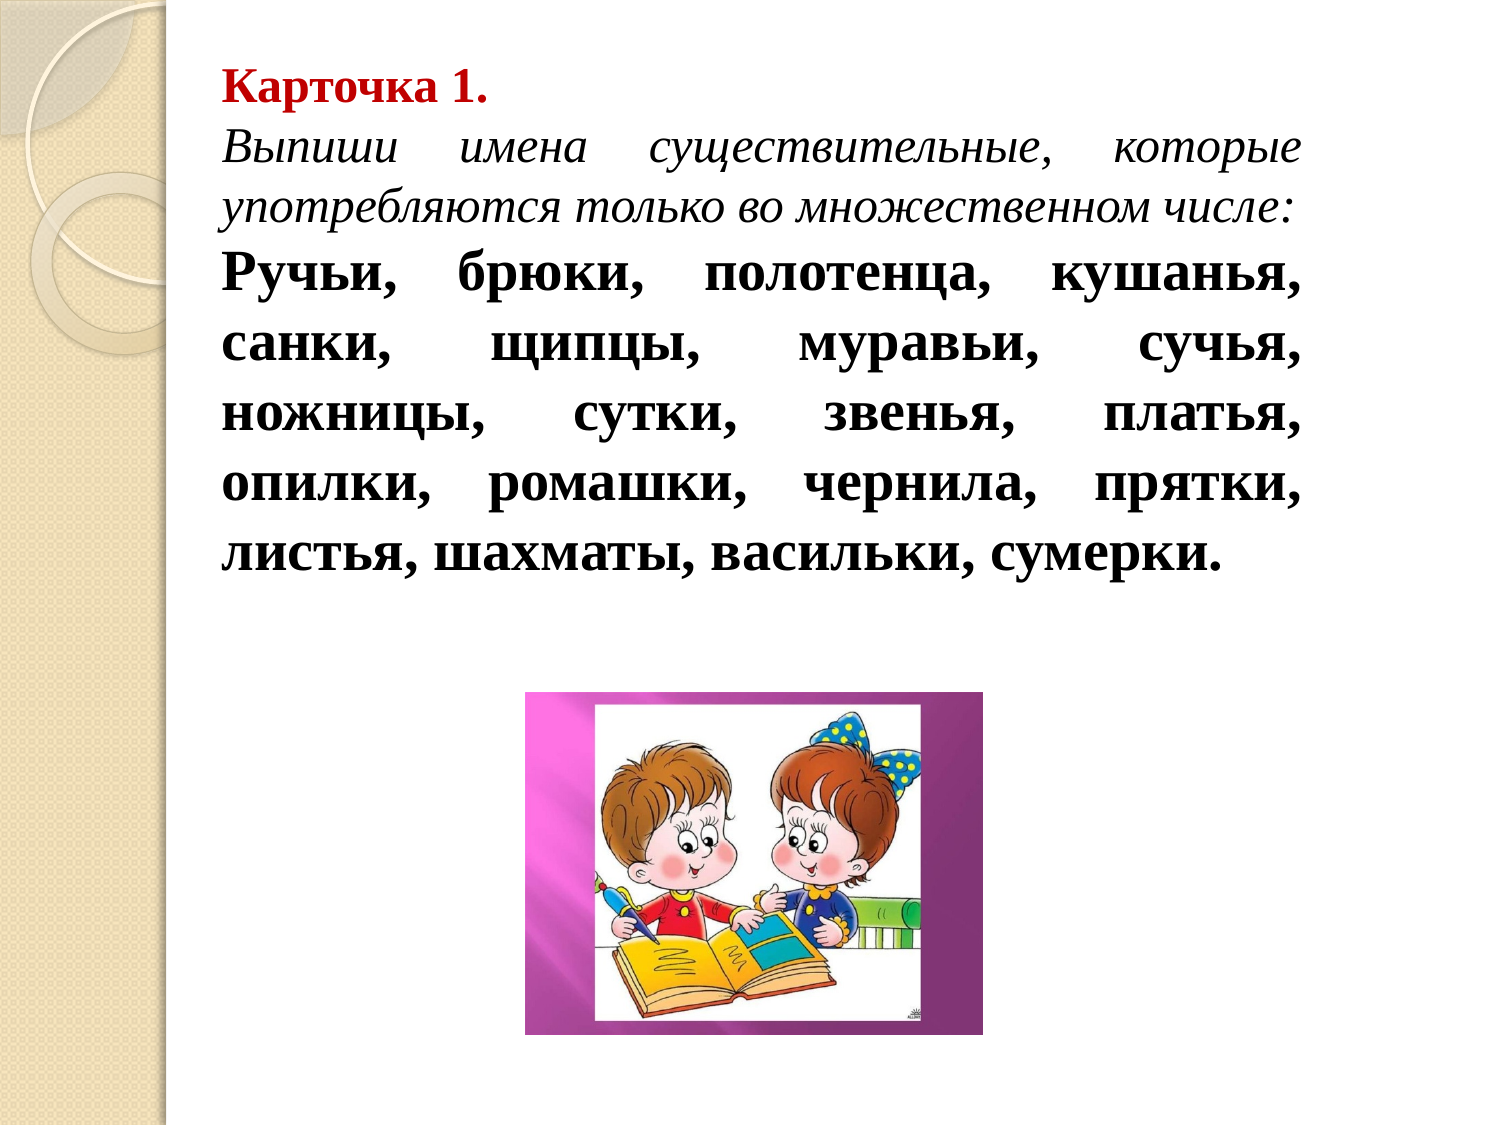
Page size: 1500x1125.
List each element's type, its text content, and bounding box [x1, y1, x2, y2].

picture [525, 692, 984, 1036]
text_box Карточка 1. Выпиши имена существительные, которые употребляются только во множественном числе: Ручьи, брюки, полотенца, кушанья, санки, щипцы, муравьи, сучья, ножницы, сутки, звенья, платья, опилки, ромашки, чернила, прятки, листья, шахматы, васильки, сумерки. [206, 44, 1317, 590]
